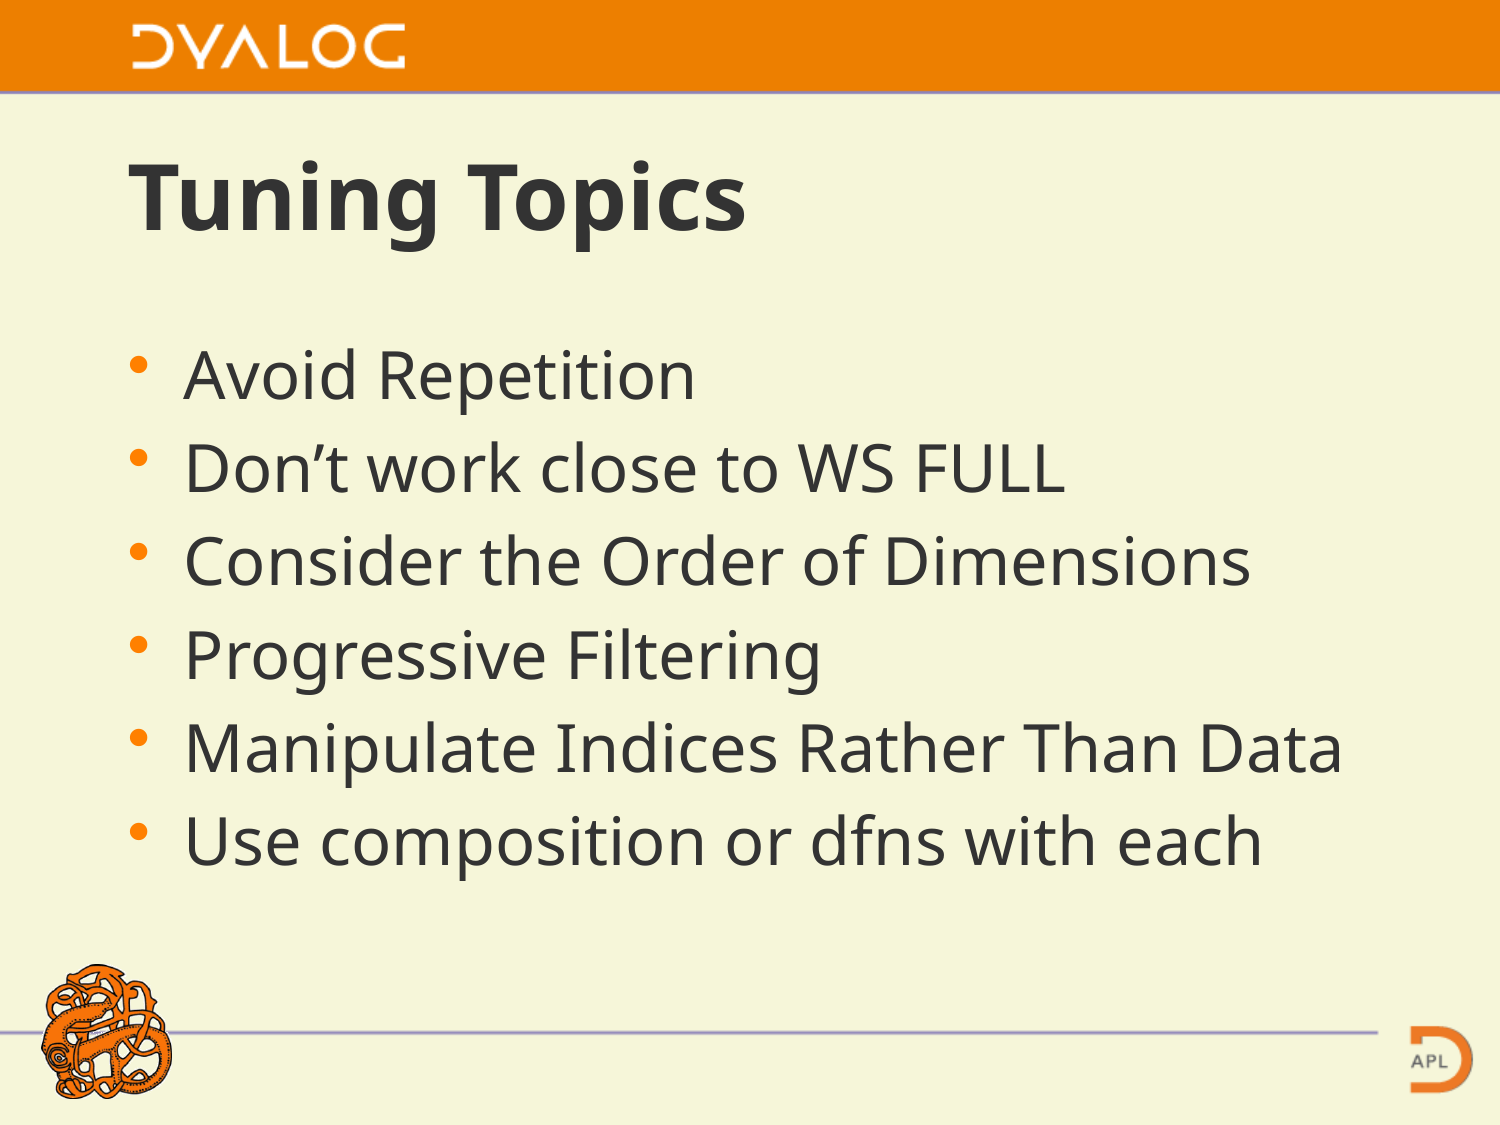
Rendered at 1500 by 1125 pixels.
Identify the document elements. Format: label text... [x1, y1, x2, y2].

title Tuning Topics [112, 99, 1388, 288]
picture [0, 0, 1500, 1125]
list Avoid Repetition Don’t work close to WS FULL Consider the Order of Dimensions Progressive Filtering Manipulate Indices Rather Than Data Use composition or dfns with each [112, 324, 1388, 1000]
